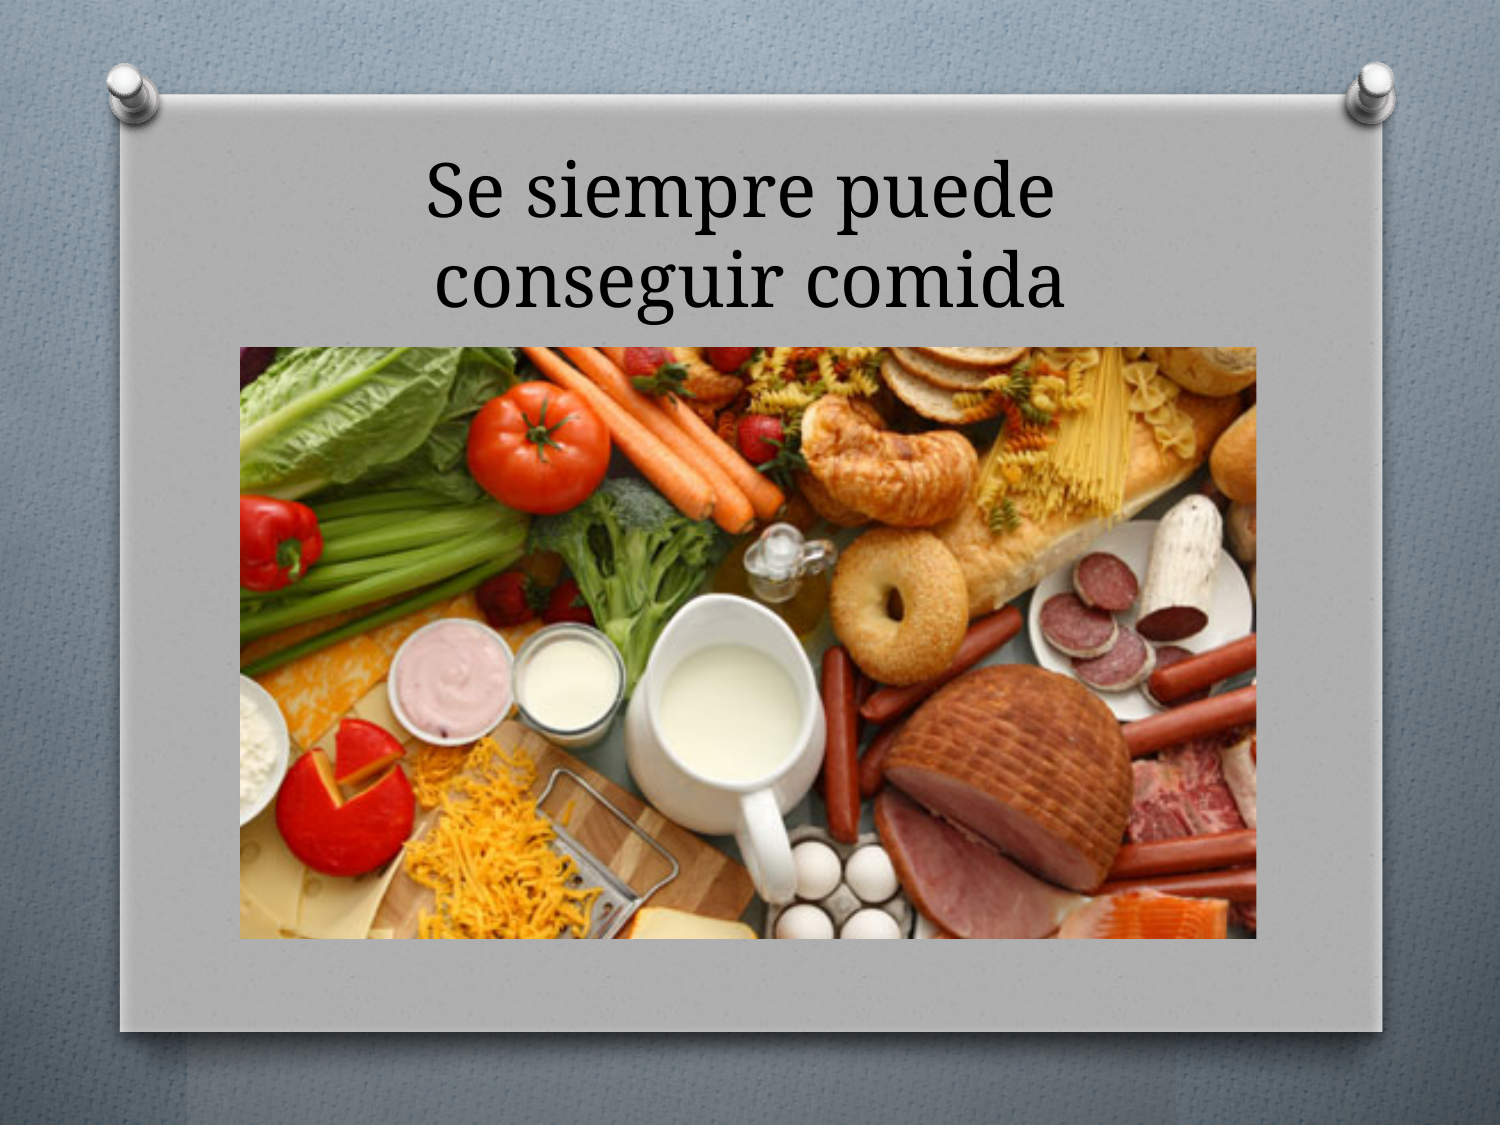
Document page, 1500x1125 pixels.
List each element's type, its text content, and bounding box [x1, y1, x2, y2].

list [239, 347, 1257, 940]
picture [75, 29, 198, 153]
title Se siempre puede conseguir comida [179, 134, 1323, 332]
picture [1317, 35, 1439, 156]
